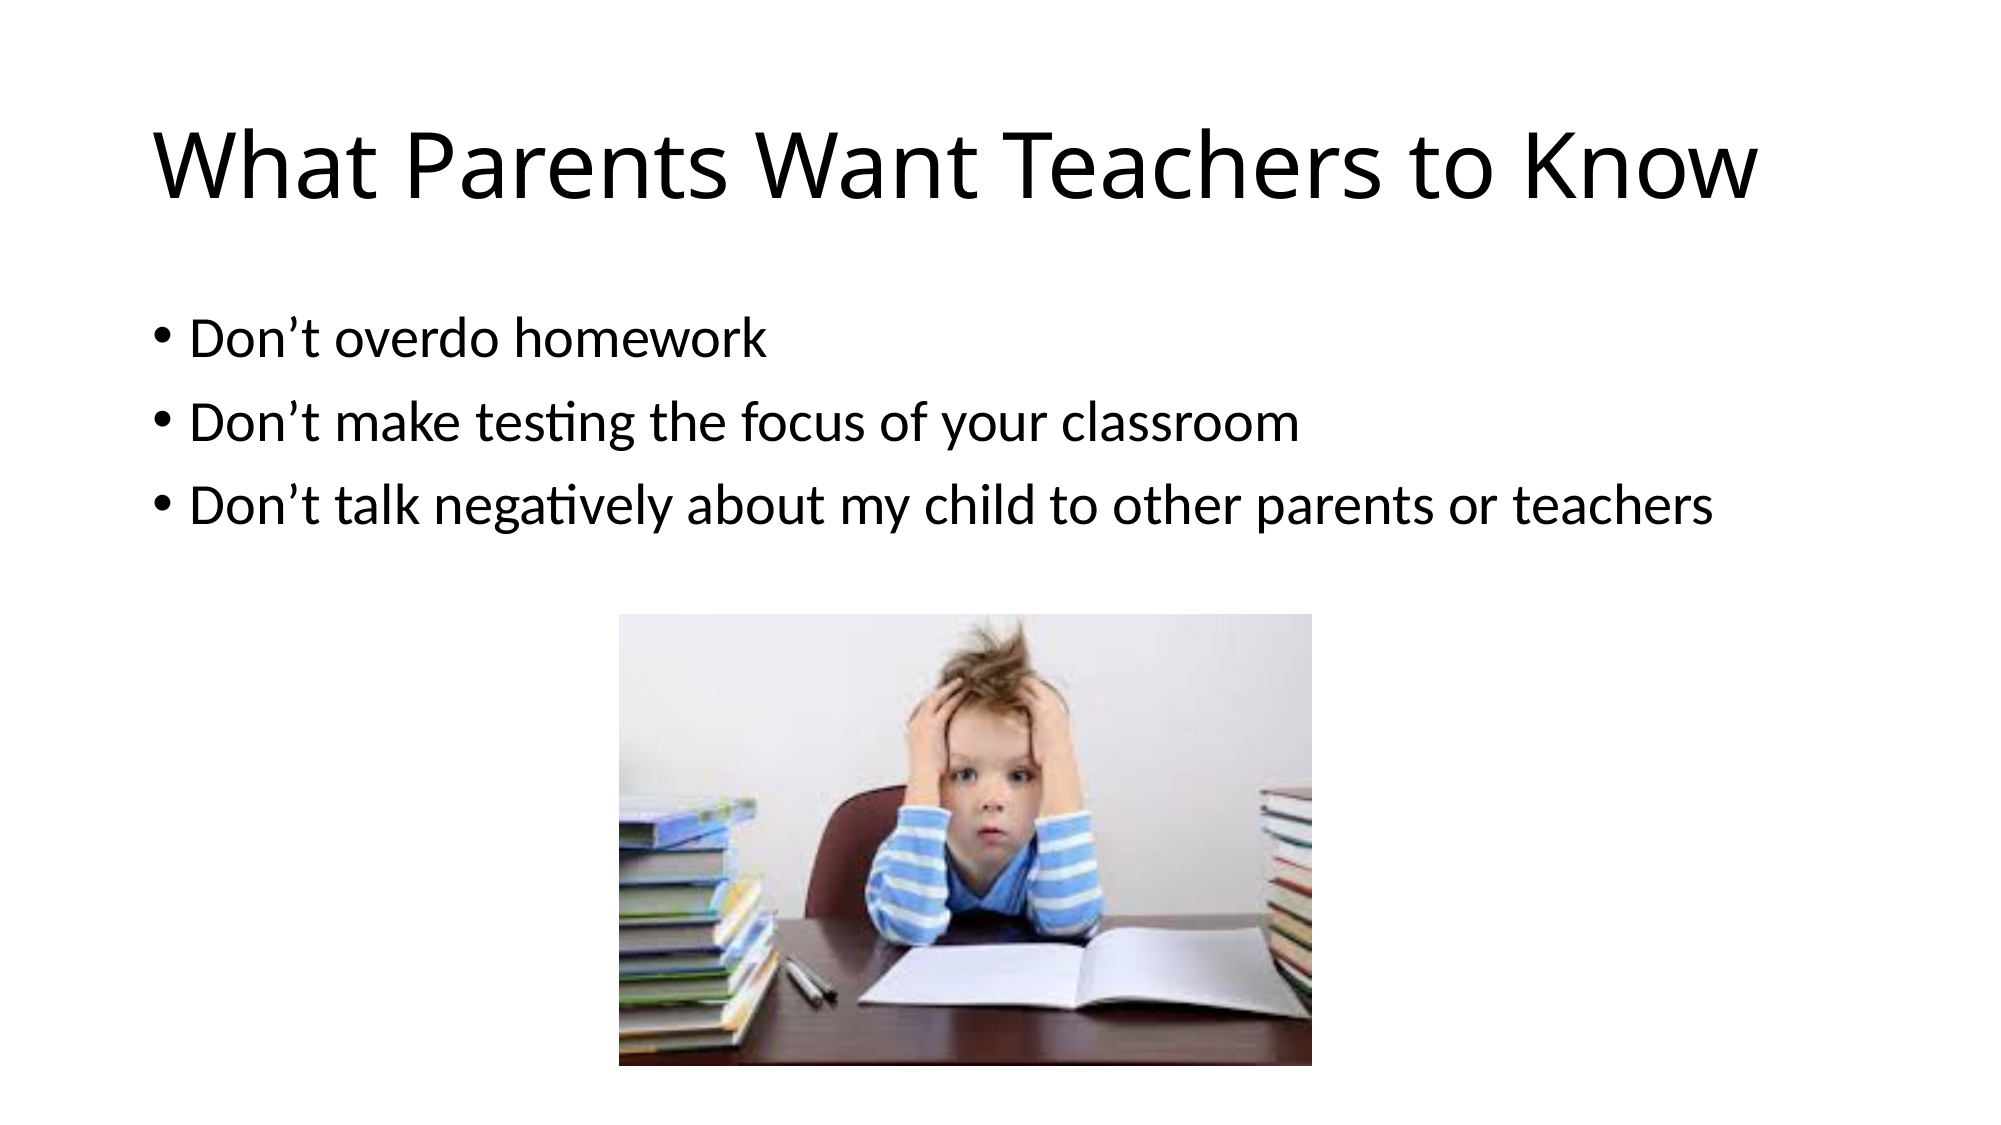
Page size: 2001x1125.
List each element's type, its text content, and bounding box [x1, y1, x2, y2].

picture [618, 614, 1312, 1066]
title What Parents Want Teachers to Know [137, 59, 1863, 278]
list Don’t overdo homework Don’t make testing the focus of your classroom Don’t talk negatively about my child to other parents or teachers [137, 299, 1863, 1014]
